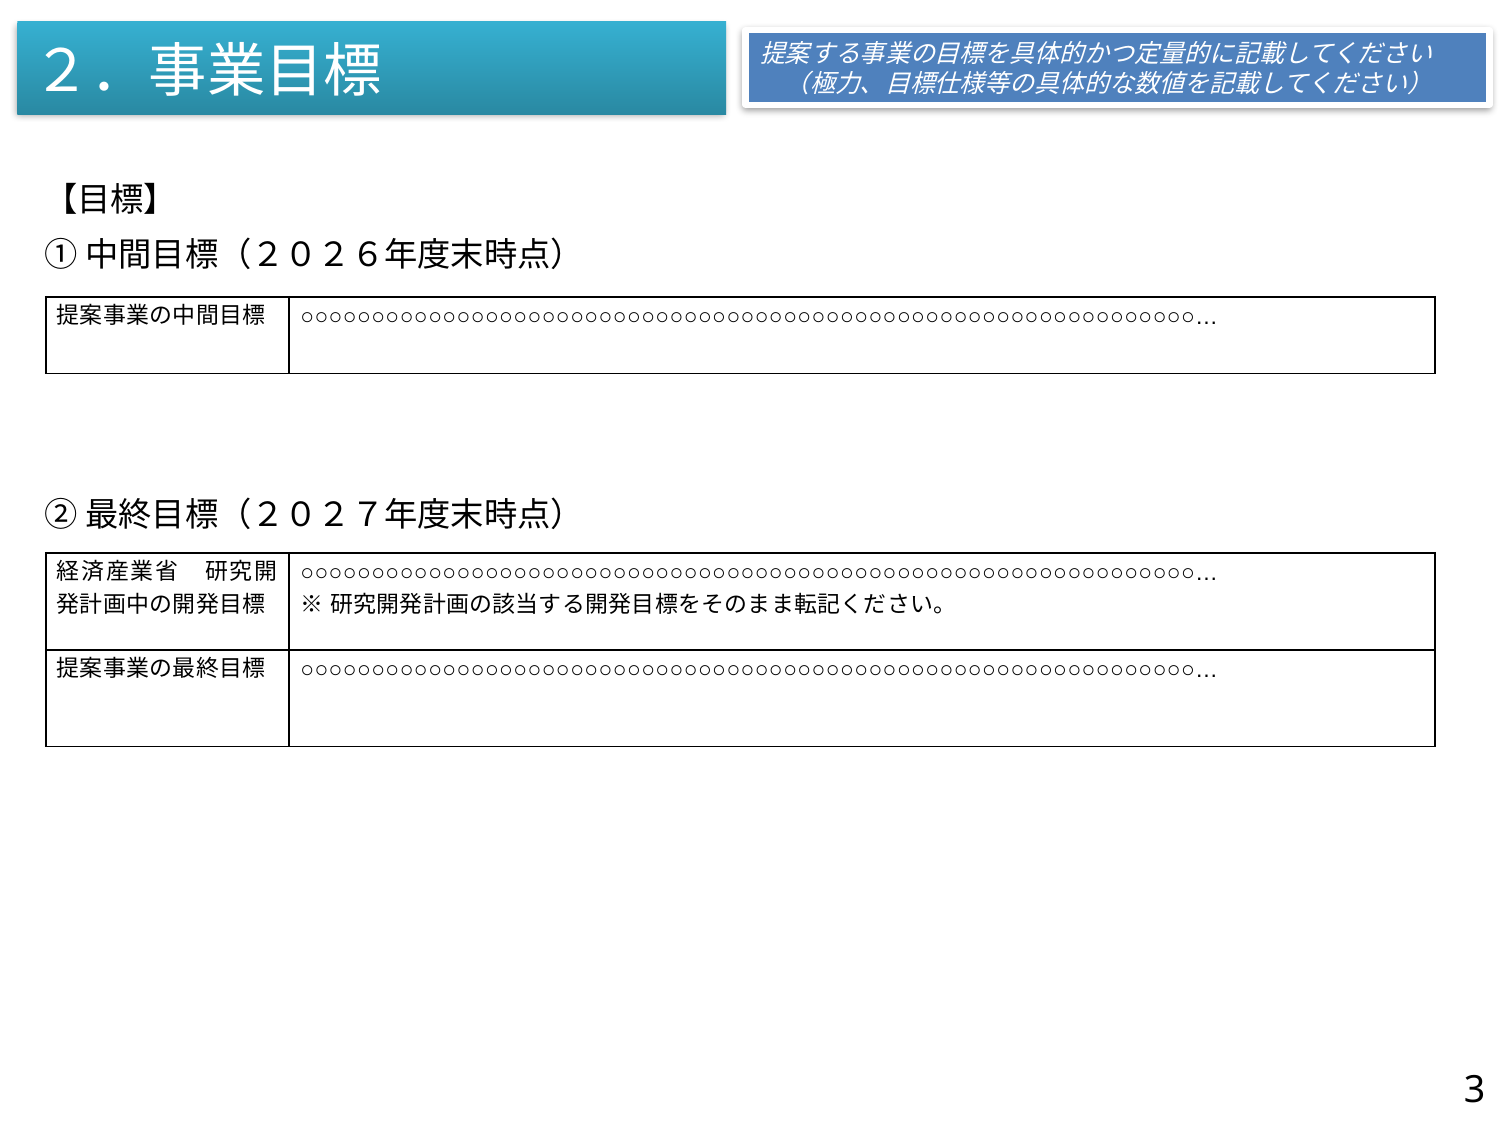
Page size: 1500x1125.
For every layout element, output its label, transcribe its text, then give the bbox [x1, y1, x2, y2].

table_header ○○○○○○○○○○○○○○○○○○○○○○○○○○○○○○○○○○○○○○○○○○○○○○○○○○○○○○○○○○○○○○○… ※研究開発計画の該当する開発目標をそのまま転記ください。 [290, 554, 1434, 649]
table_cell ○○○○○○○○○○○○○○○○○○○○○○○○○○○○○○○○○○○○○○○○○○○○○○○○○○○○○○○○○○○○○○○… [290, 651, 1434, 746]
text_box 【目標】 [29, 170, 467, 226]
table_header ○○○○○○○○○○○○○○○○○○○○○○○○○○○○○○○○○○○○○○○○○○○○○○○○○○○○○○○○○○○○○○○… [290, 298, 1434, 373]
text_box ①中間目標（２０２６年度末時点） [29, 225, 727, 281]
text_box 提案する事業の目標を具体的かつ定量的に記載してください （極力、目標仕様等の具体的な数値を記載してください） [742, 27, 1493, 108]
table_header 提案事業の中間目標 [47, 298, 288, 373]
table_header 経済産業省 研究開発計画中の開発目標 [47, 554, 288, 649]
table_cell 提案事業の最終目標 [47, 651, 288, 746]
text_box 3 [1397, 1071, 1486, 1110]
title ２．事業目標 [17, 21, 727, 115]
text_box ②最終目標（２０２７年度末時点） [29, 486, 644, 541]
